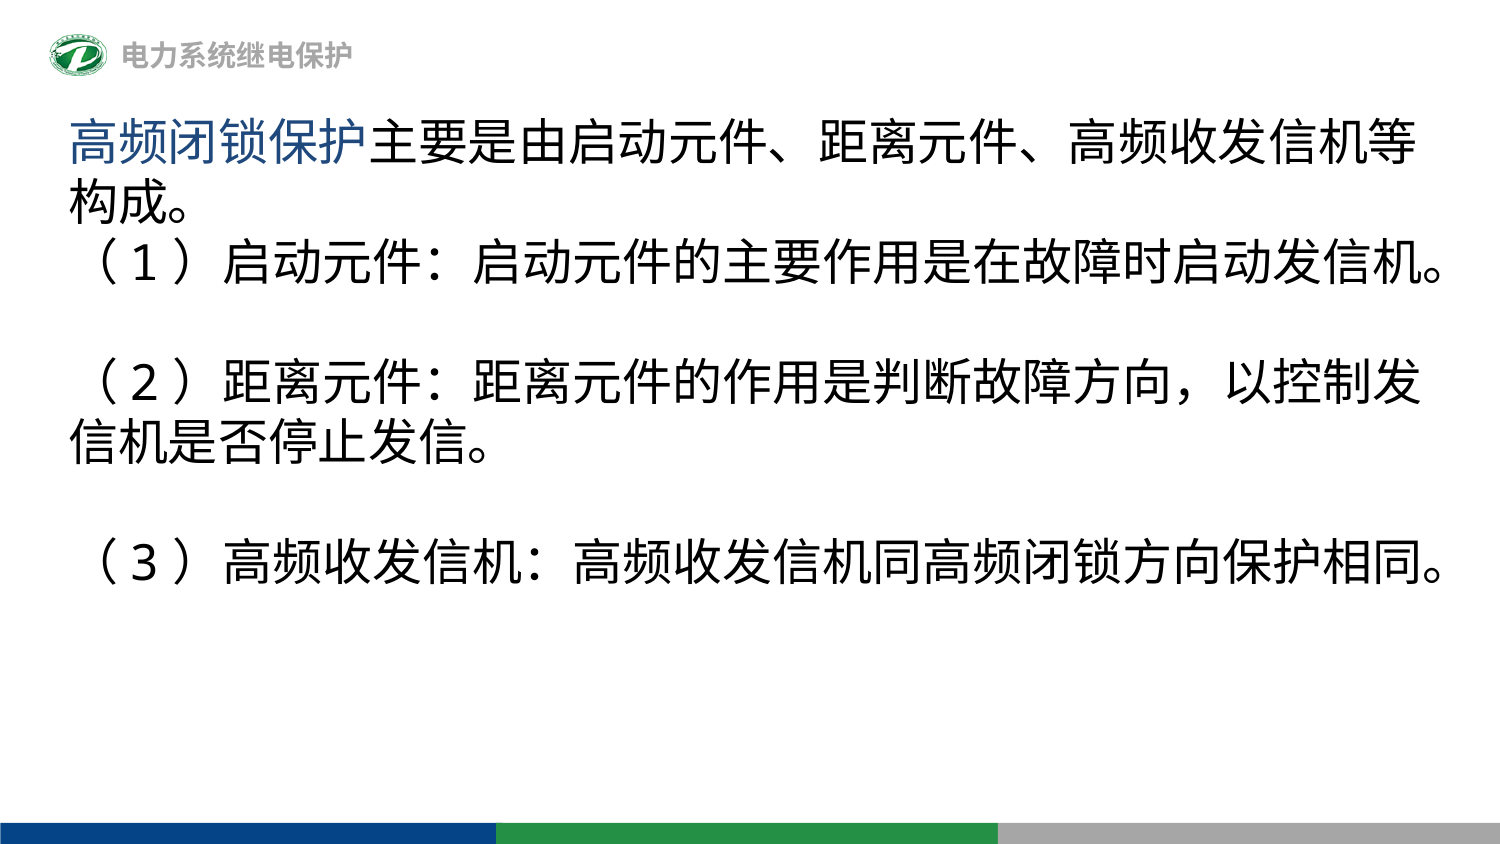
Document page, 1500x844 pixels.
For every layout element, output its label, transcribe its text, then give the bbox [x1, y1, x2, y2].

list 高频闭锁保护主要是由启动元件、距离元件、高频收发信机等构成。 （1）启动元件：启动元件的主要作用是在故障时启动发信机。 （2）距离元件：距离元件的作用是判断故障方向，以控制发信机是否停止发信。 （3）高频收发信机：高频收发信机同高频闭锁方向保护相同。 [53, 102, 1447, 788]
text_box [996, 821, 1500, 844]
text_box [0, 821, 494, 844]
text_box 电力系统继电保护 [122, 29, 384, 80]
text_box [494, 821, 996, 844]
picture [41, 19, 118, 91]
